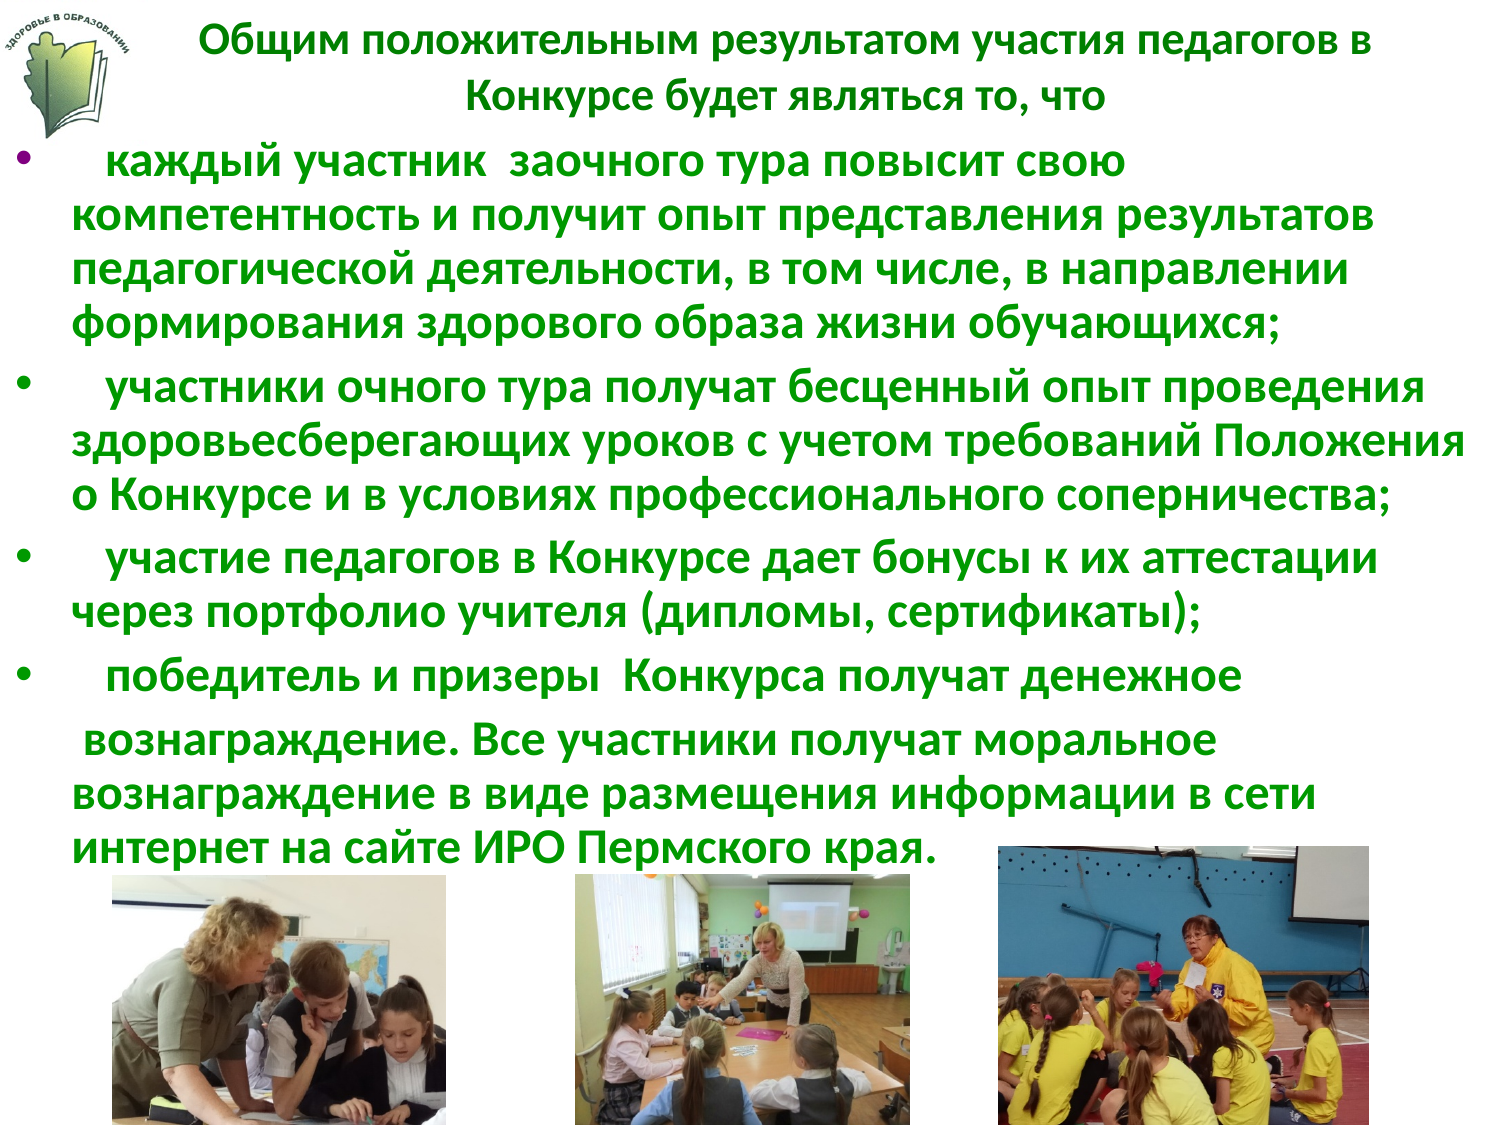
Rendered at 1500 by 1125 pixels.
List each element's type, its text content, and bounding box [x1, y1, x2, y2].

picture [574, 874, 910, 1125]
title Общим положительным результатом участия педагогов в Конкурсе будет являться то, что [149, 0, 1444, 125]
list каждый участник заочного тура повысит свою компетентность и получит опыт представления результатов педагогической деятельности, в том числе, в направлении формирования здорового образа жизни обучающихся; участники очного тура получат бесценный опыт проведения здоровьесберегающих уроков с учетом требований Положения о Конкурсе и в условиях профессионального соперничества; участие педагогов в Конкурсе дает бонусы к их аттестации через портфолио учителя (дипломы, сертификаты); победитель и призеры Конкурса получат денежное вознаграждение. Все участники получат моральное вознаграждение в виде размещения информации в сети интернет на сайте ИРО Пермского края. [0, 125, 1500, 953]
picture [0, 0, 148, 148]
picture [112, 875, 446, 1125]
picture [997, 846, 1369, 1125]
